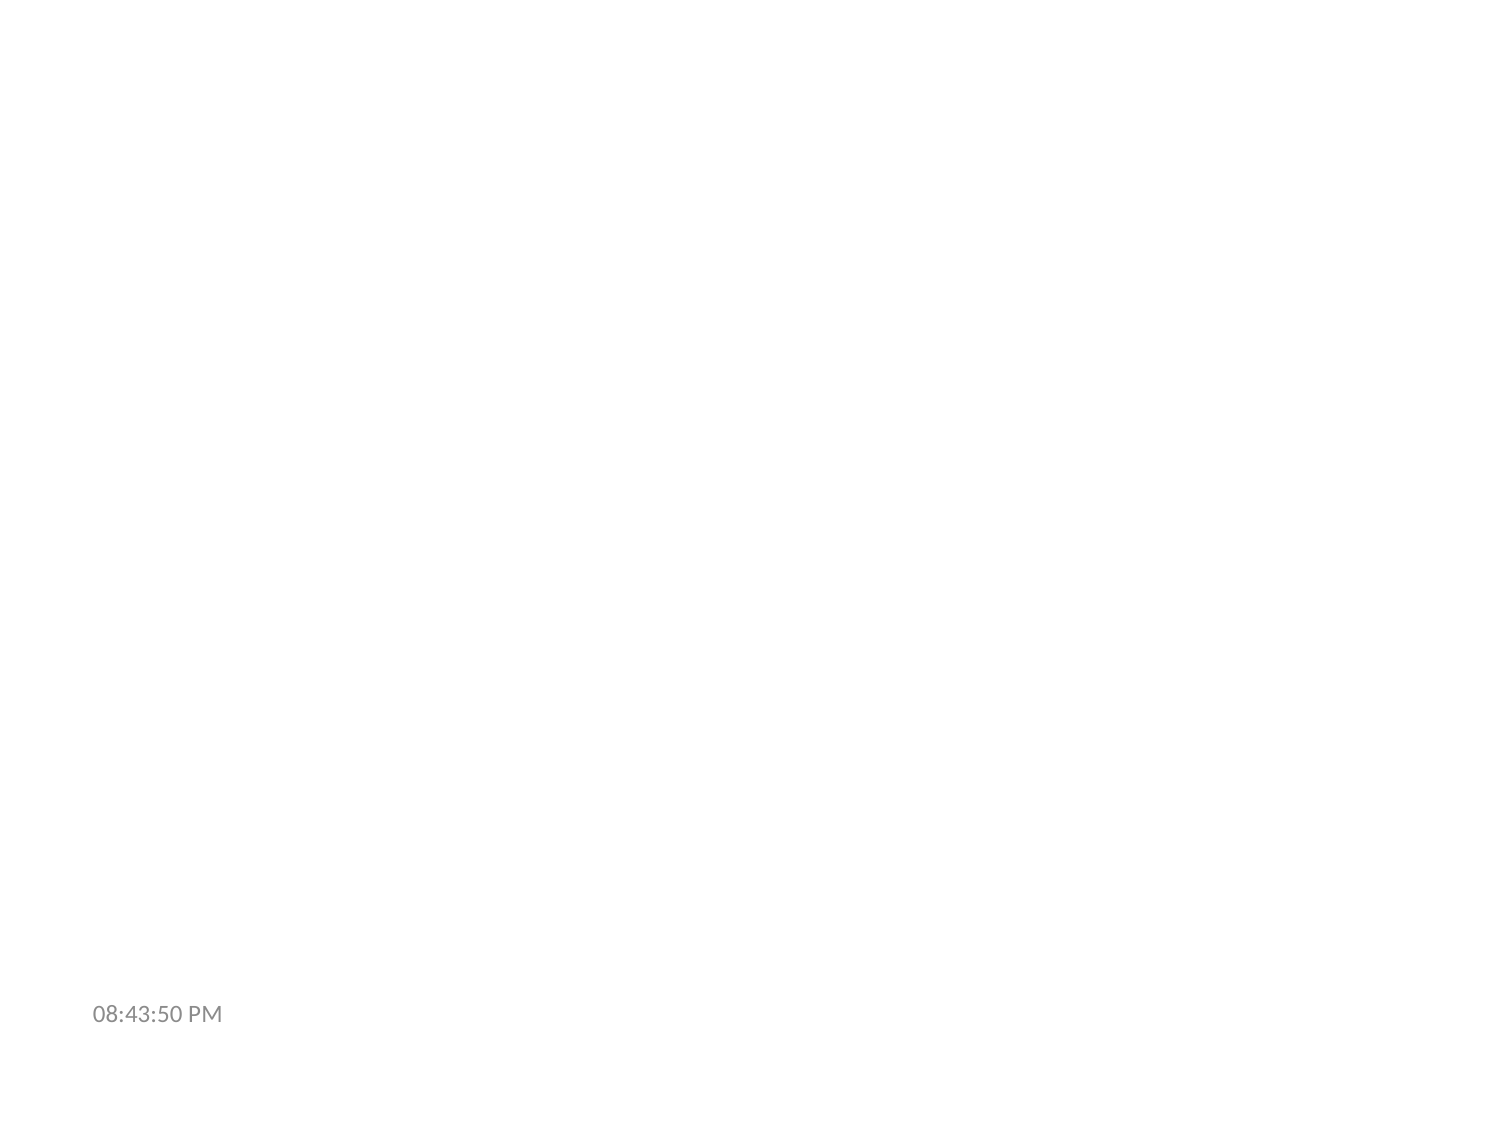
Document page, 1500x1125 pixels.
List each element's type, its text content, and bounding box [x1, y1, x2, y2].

text_box 3:35:09 PM [77, 982, 428, 1043]
